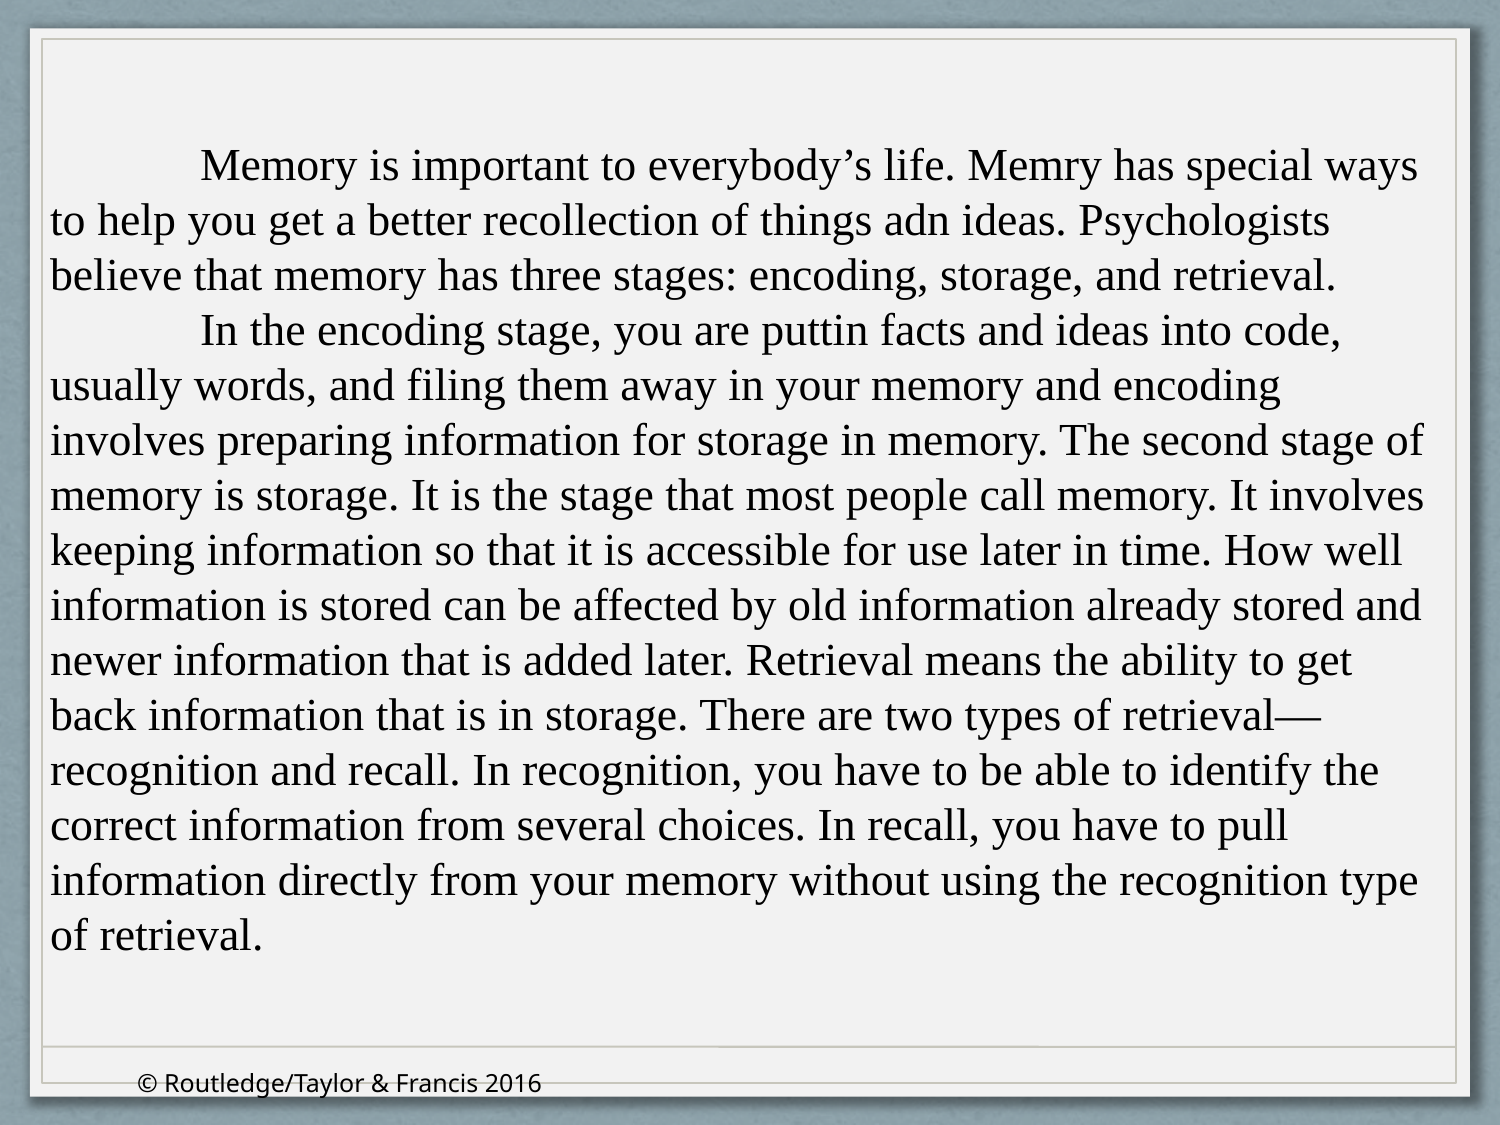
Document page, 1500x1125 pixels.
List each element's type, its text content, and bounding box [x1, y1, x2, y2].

text_box Memory is important to everybody’s life. Memry has special ways to help you get a better recollection of things adn ideas. Psychologists believe that memory has three stages: encoding, storage, and retrieval. In the encoding stage, you are puttin facts and ideas into code, usually words, and filing them away in your memory and encoding involves preparing information for storage in memory. The second stage of memory is storage. It is the stage that most people call memory. It involves keeping information so that it is accessible for use later in time. How well information is stored can be affected by old information already stored and newer information that is added later. Retrieval means the ability to get back information that is in storage. There are two types of retrieval—recognition and recall. In recognition, you have to be able to identify the correct information from several choices. In recall, you have to pull information directly from your memory without using the recognition type of retrieval. [50, 79, 1448, 1070]
footer © Routledge/Taylor & Francis 2016 [34, 1052, 558, 1113]
